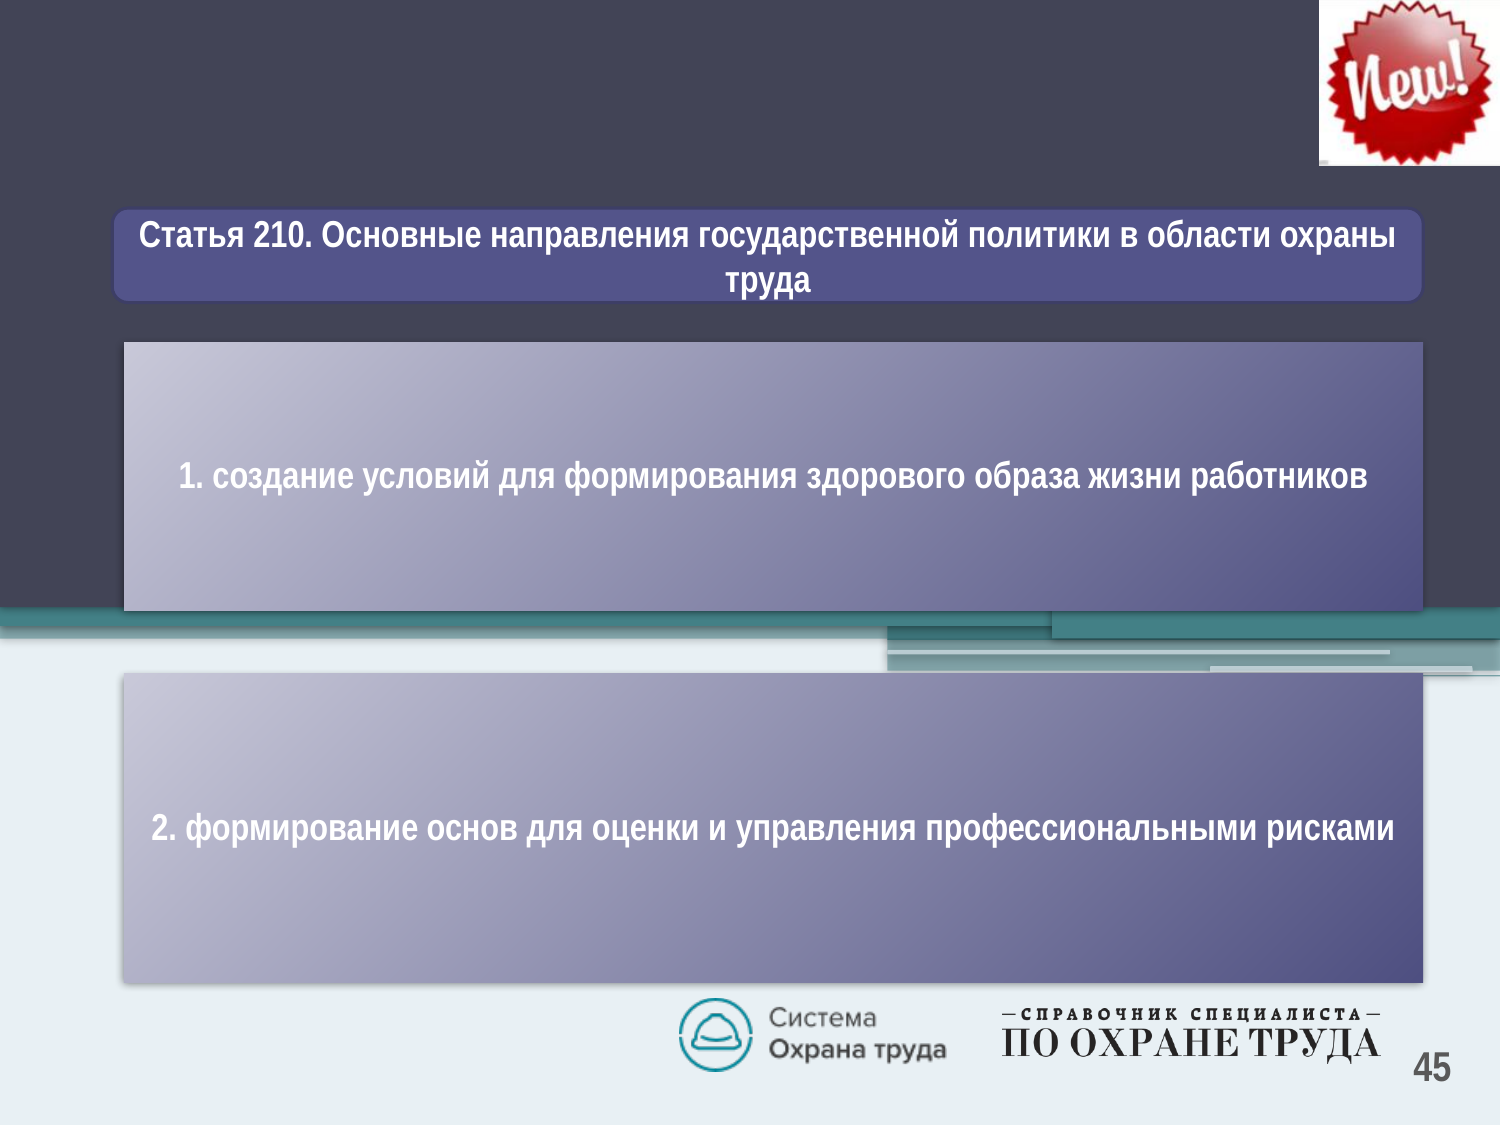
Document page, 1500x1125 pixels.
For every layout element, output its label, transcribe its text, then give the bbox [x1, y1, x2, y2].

text_box 45 [1116, 1034, 1467, 1095]
text_box Статья 210. Основные направления государственной политики в области охраны труда [110, 206, 1425, 300]
picture [1318, 0, 1500, 167]
picture [1002, 1008, 1381, 1065]
picture [678, 997, 947, 1072]
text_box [123, 266, 1424, 1000]
